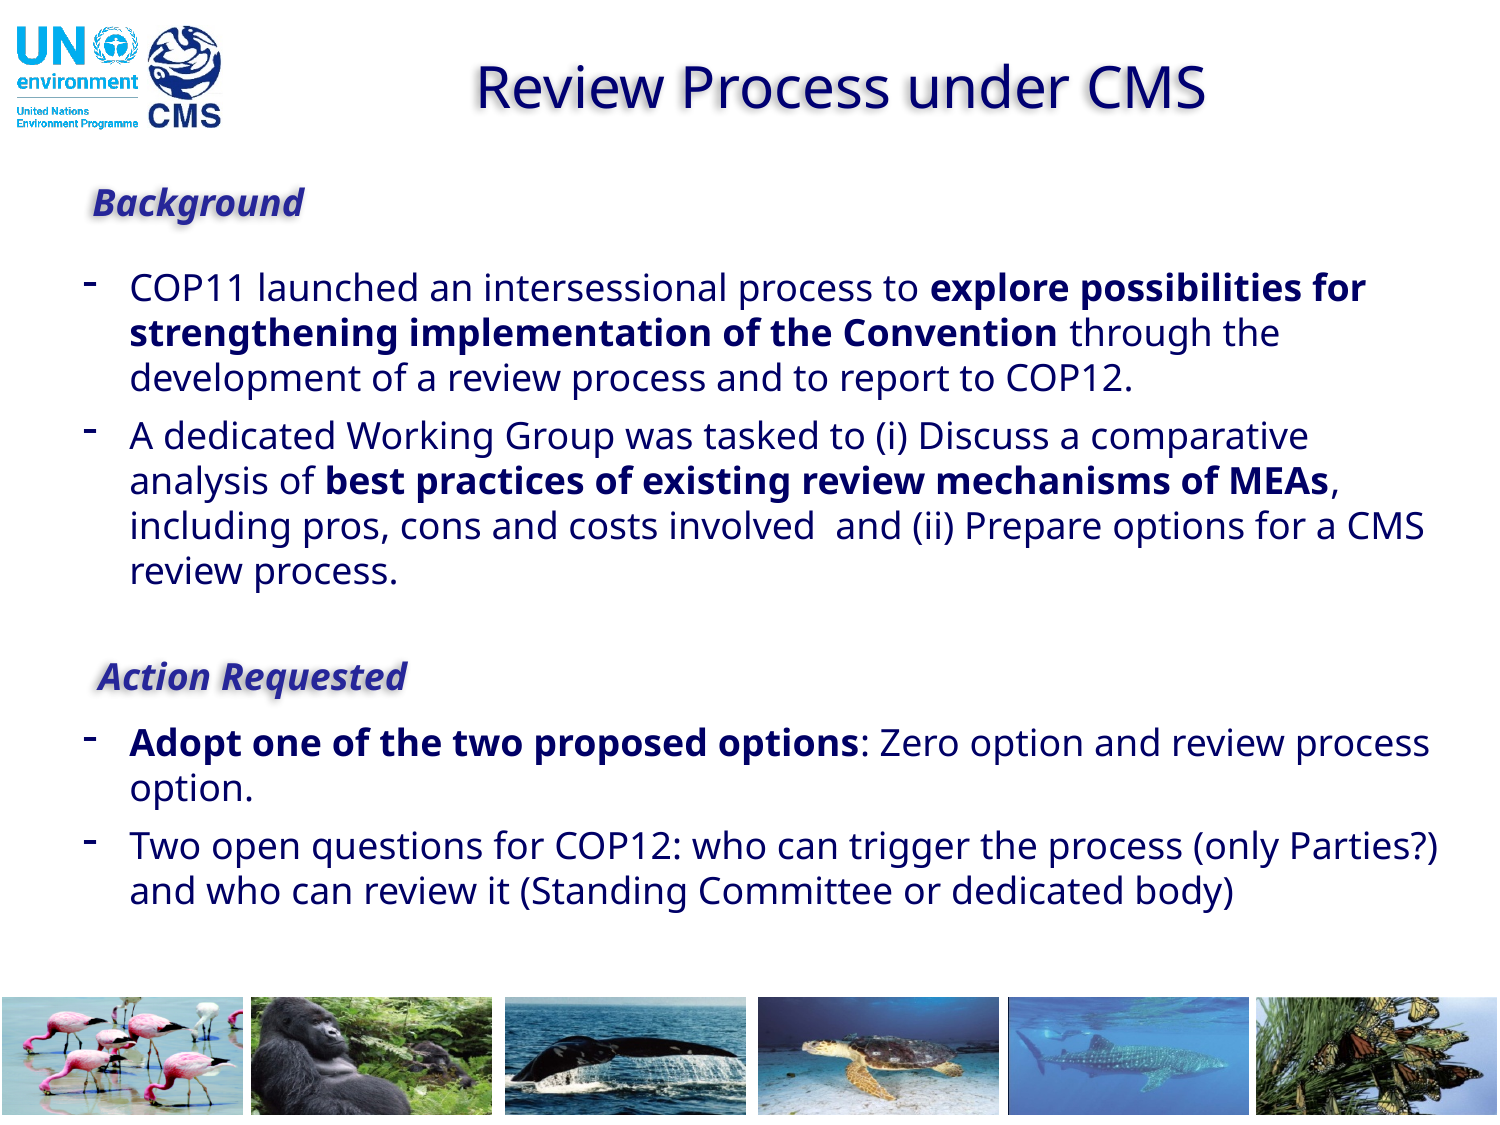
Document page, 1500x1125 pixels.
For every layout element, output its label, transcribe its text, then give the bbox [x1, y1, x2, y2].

picture [0, 4, 223, 149]
text_box COP11 launched an intersessional process to explore possibilities for strengthening implementation of the Convention through the development of a review process and to report to COP12. A dedicated Working Group was tasked to (i) Discuss a comparative analysis of best practices of existing review mechanisms of MEAs, including pros, cons and costs involved and (ii) Prepare options for a CMS review process. Adopt one of the two proposed options: Zero option and review process option. Two open questions for COP12: who can trigger the process (only Parties?) and who can review it (Standing Committee or dedicated body) [67, 256, 1456, 920]
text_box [1, 997, 1497, 1115]
text_box Background [77, 171, 320, 231]
text_box Action Requested [83, 645, 423, 705]
text_box Review Process under CMS [277, 42, 1406, 146]
